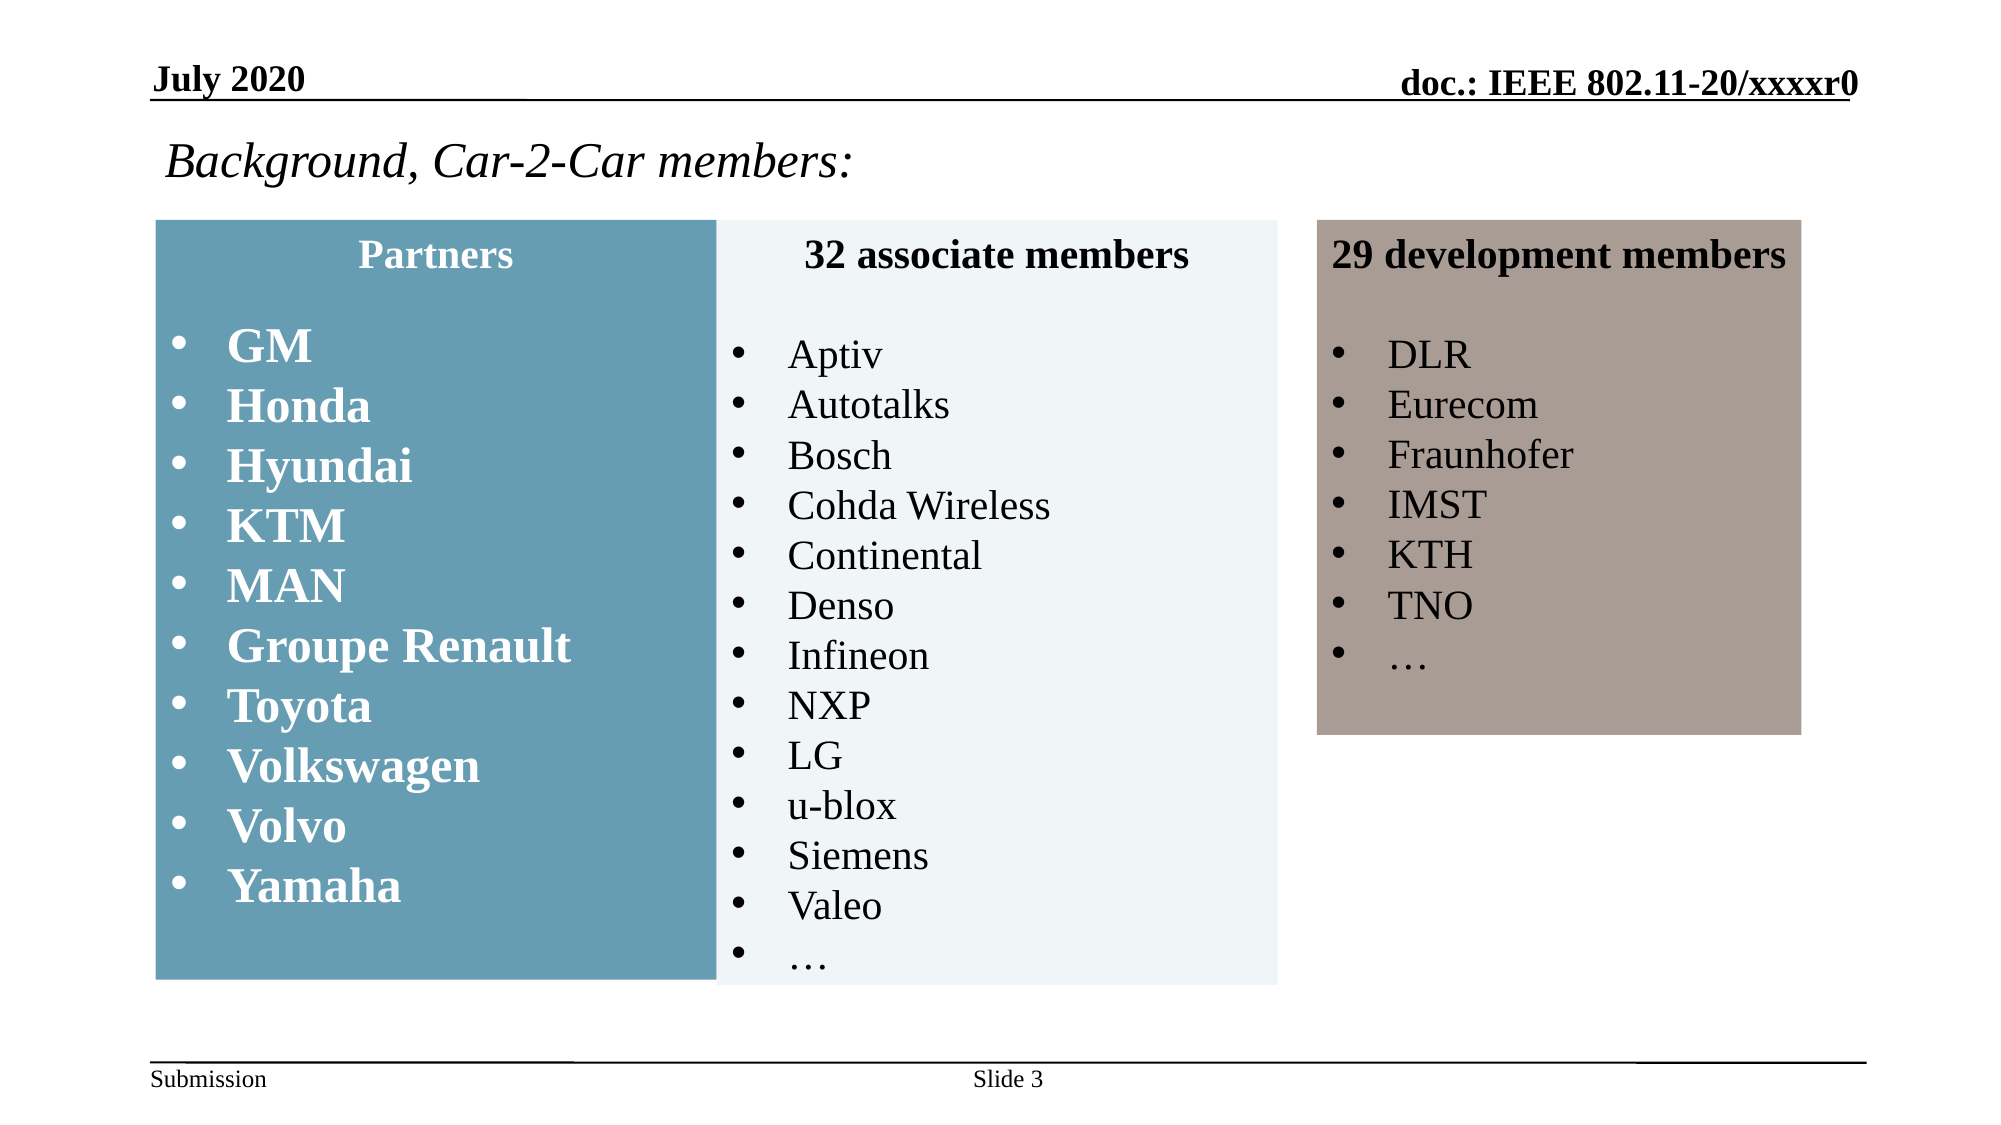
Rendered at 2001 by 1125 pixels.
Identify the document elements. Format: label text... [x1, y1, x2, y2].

text_box Background, Car-2-Car members: [149, 120, 1150, 226]
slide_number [152, 54, 563, 100]
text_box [155, 219, 1840, 1000]
slide_number Slide 3 [950, 1061, 1067, 1123]
